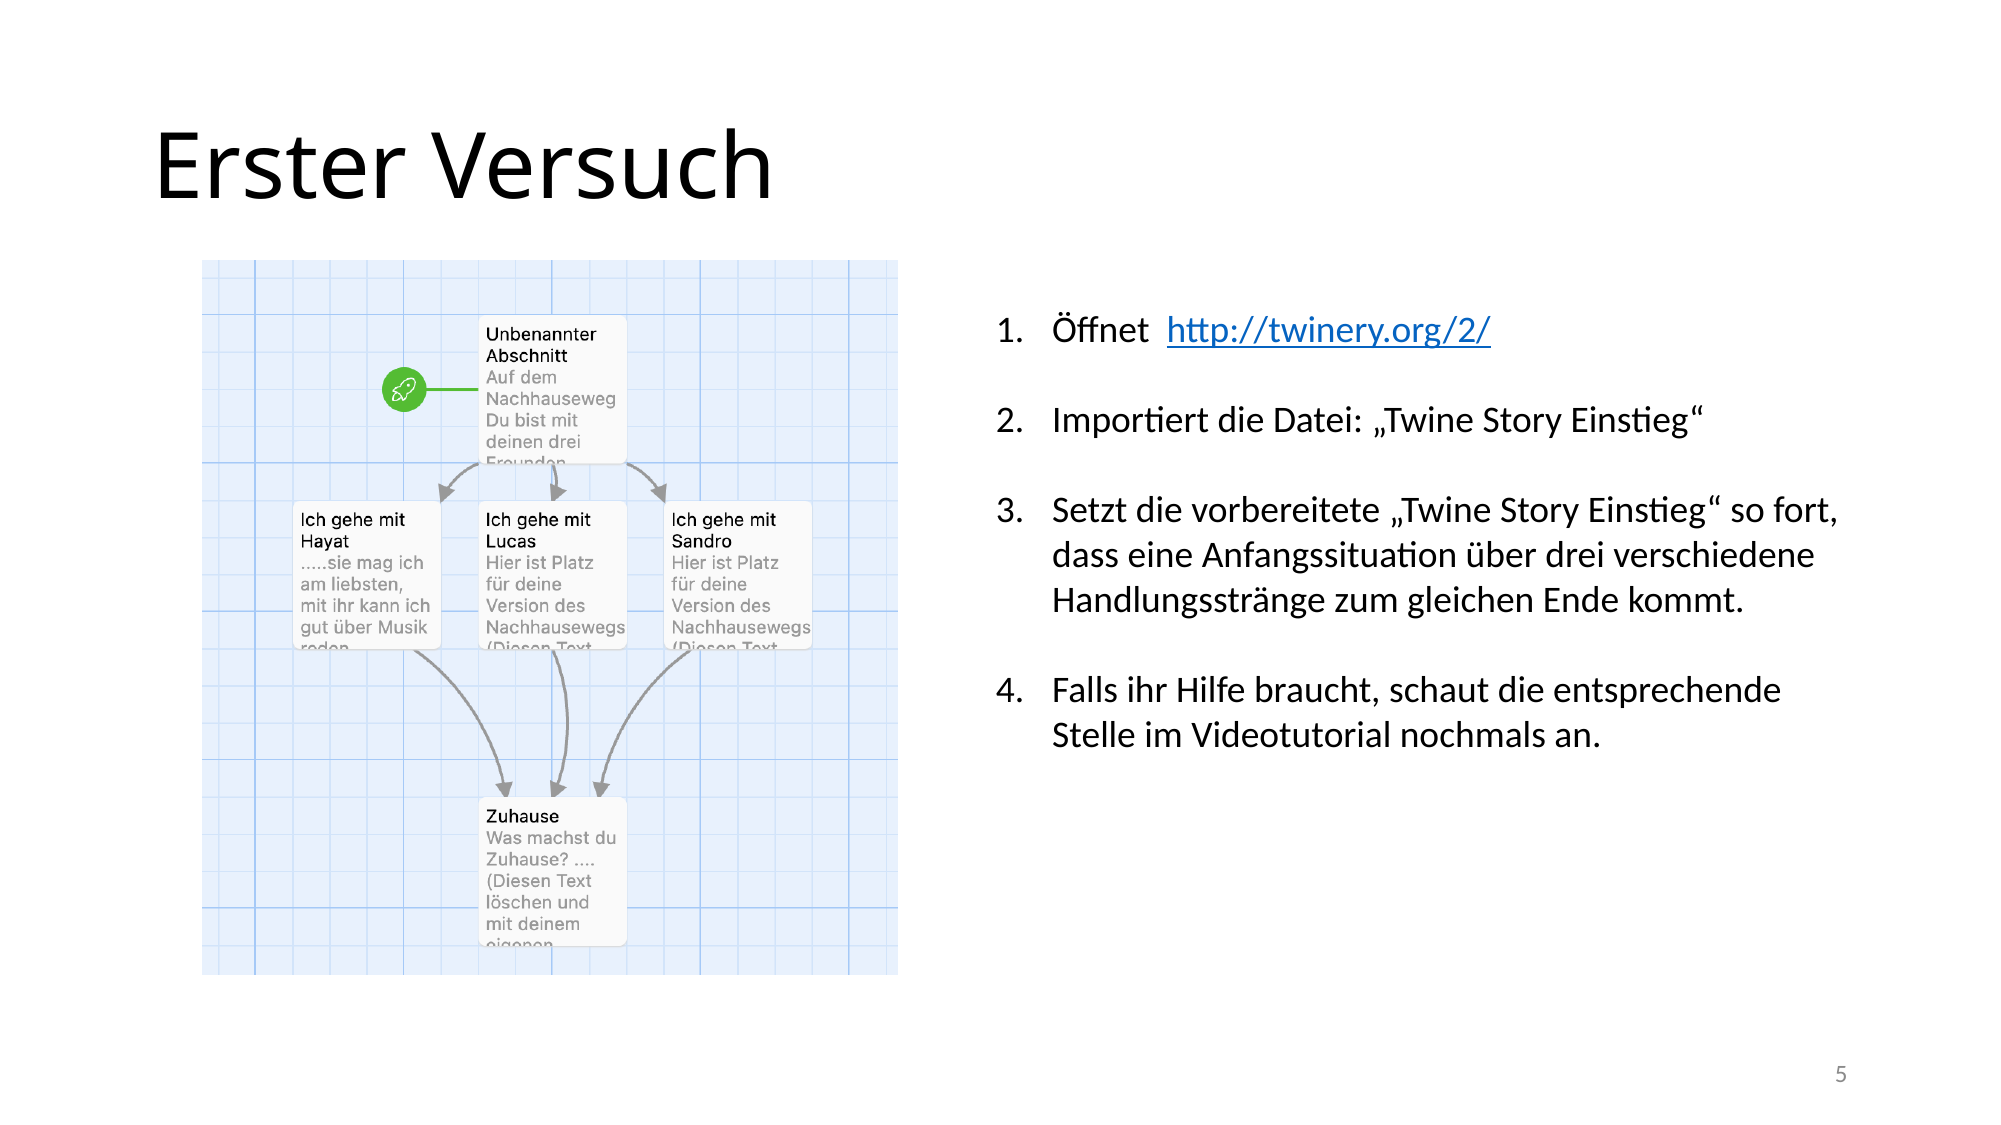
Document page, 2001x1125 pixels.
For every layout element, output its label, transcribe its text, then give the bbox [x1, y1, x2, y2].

text_box Öffnet http://twinery.org/2/ Importiert die Datei: „Twine Story Einstieg“ Setzt die vorbereitete „Twine Story Einstieg“ so fort, dass eine Anfangssituation über drei verschiedene Handlungsstränge zum gleichen Ende kommt. Falls ihr Hilfe braucht, schaut die entsprechende Stelle im Videotutorial nochmals an. [981, 297, 1863, 808]
slide_number 5 [1412, 1042, 1863, 1103]
title Erster Versuch [137, 59, 1863, 278]
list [202, 260, 898, 975]
